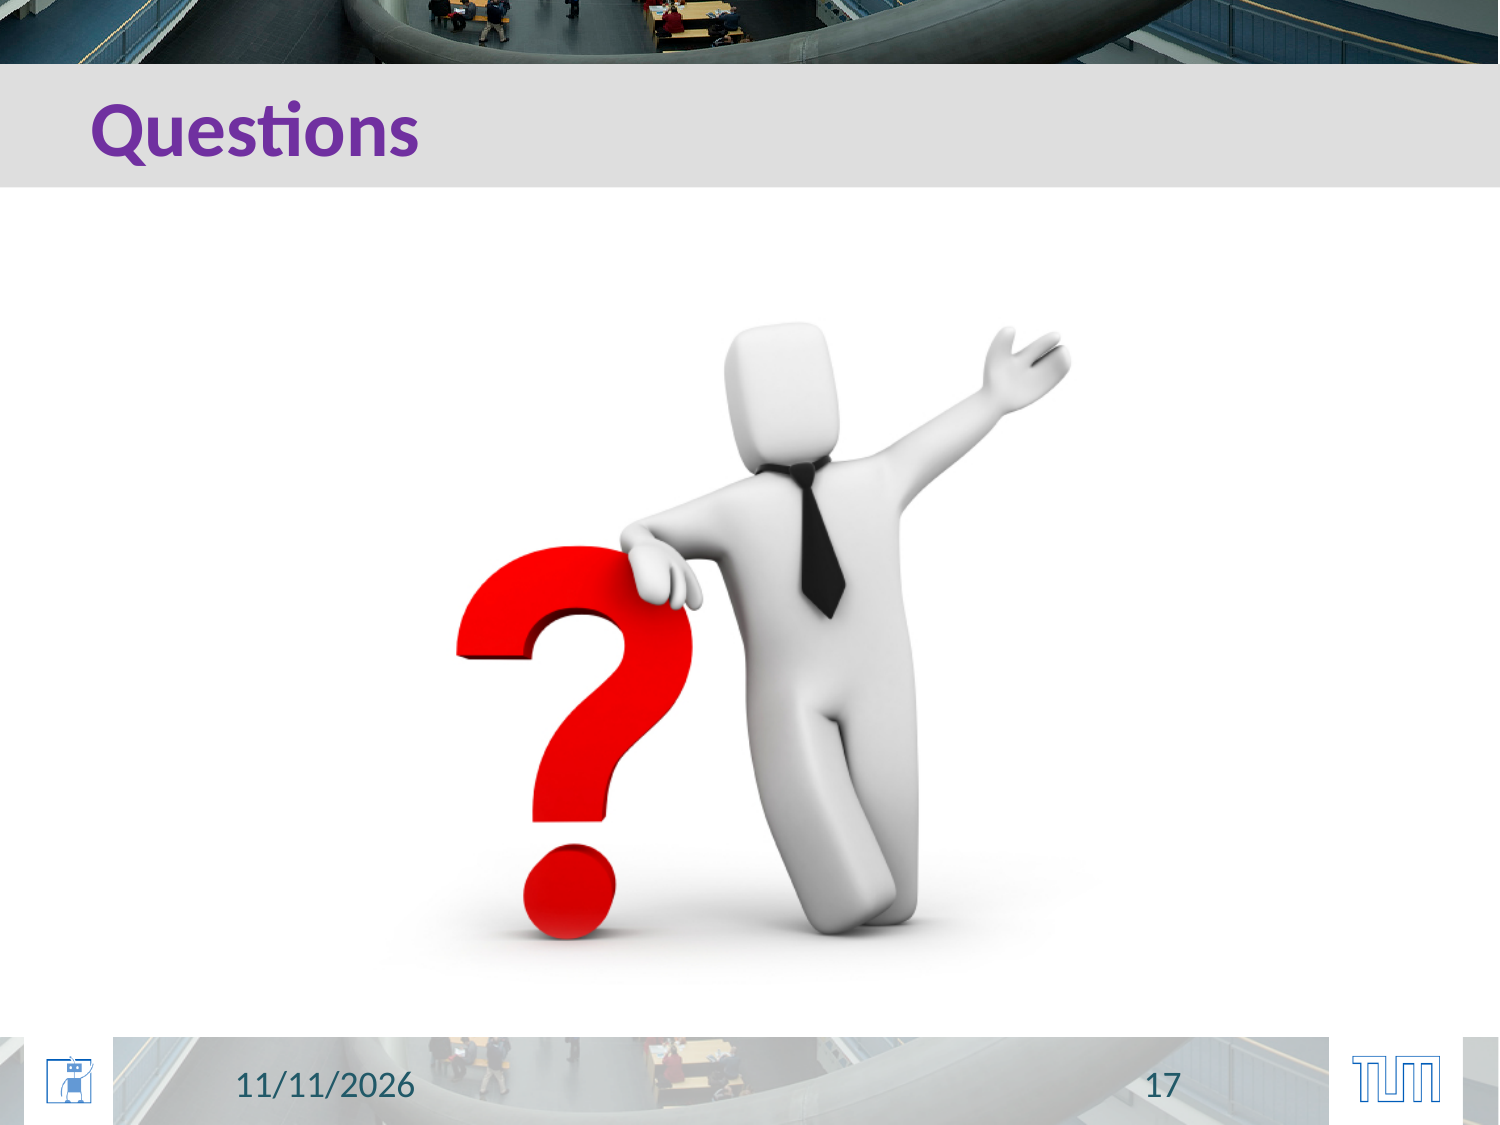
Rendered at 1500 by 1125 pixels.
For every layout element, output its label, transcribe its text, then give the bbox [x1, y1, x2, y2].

picture [237, 223, 1288, 1012]
picture [0, 0, 1500, 64]
picture [0, 1032, 1500, 1125]
title Questions [75, 62, 1425, 188]
slide_number 17 [1012, 1052, 1313, 1113]
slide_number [162, 1052, 488, 1113]
